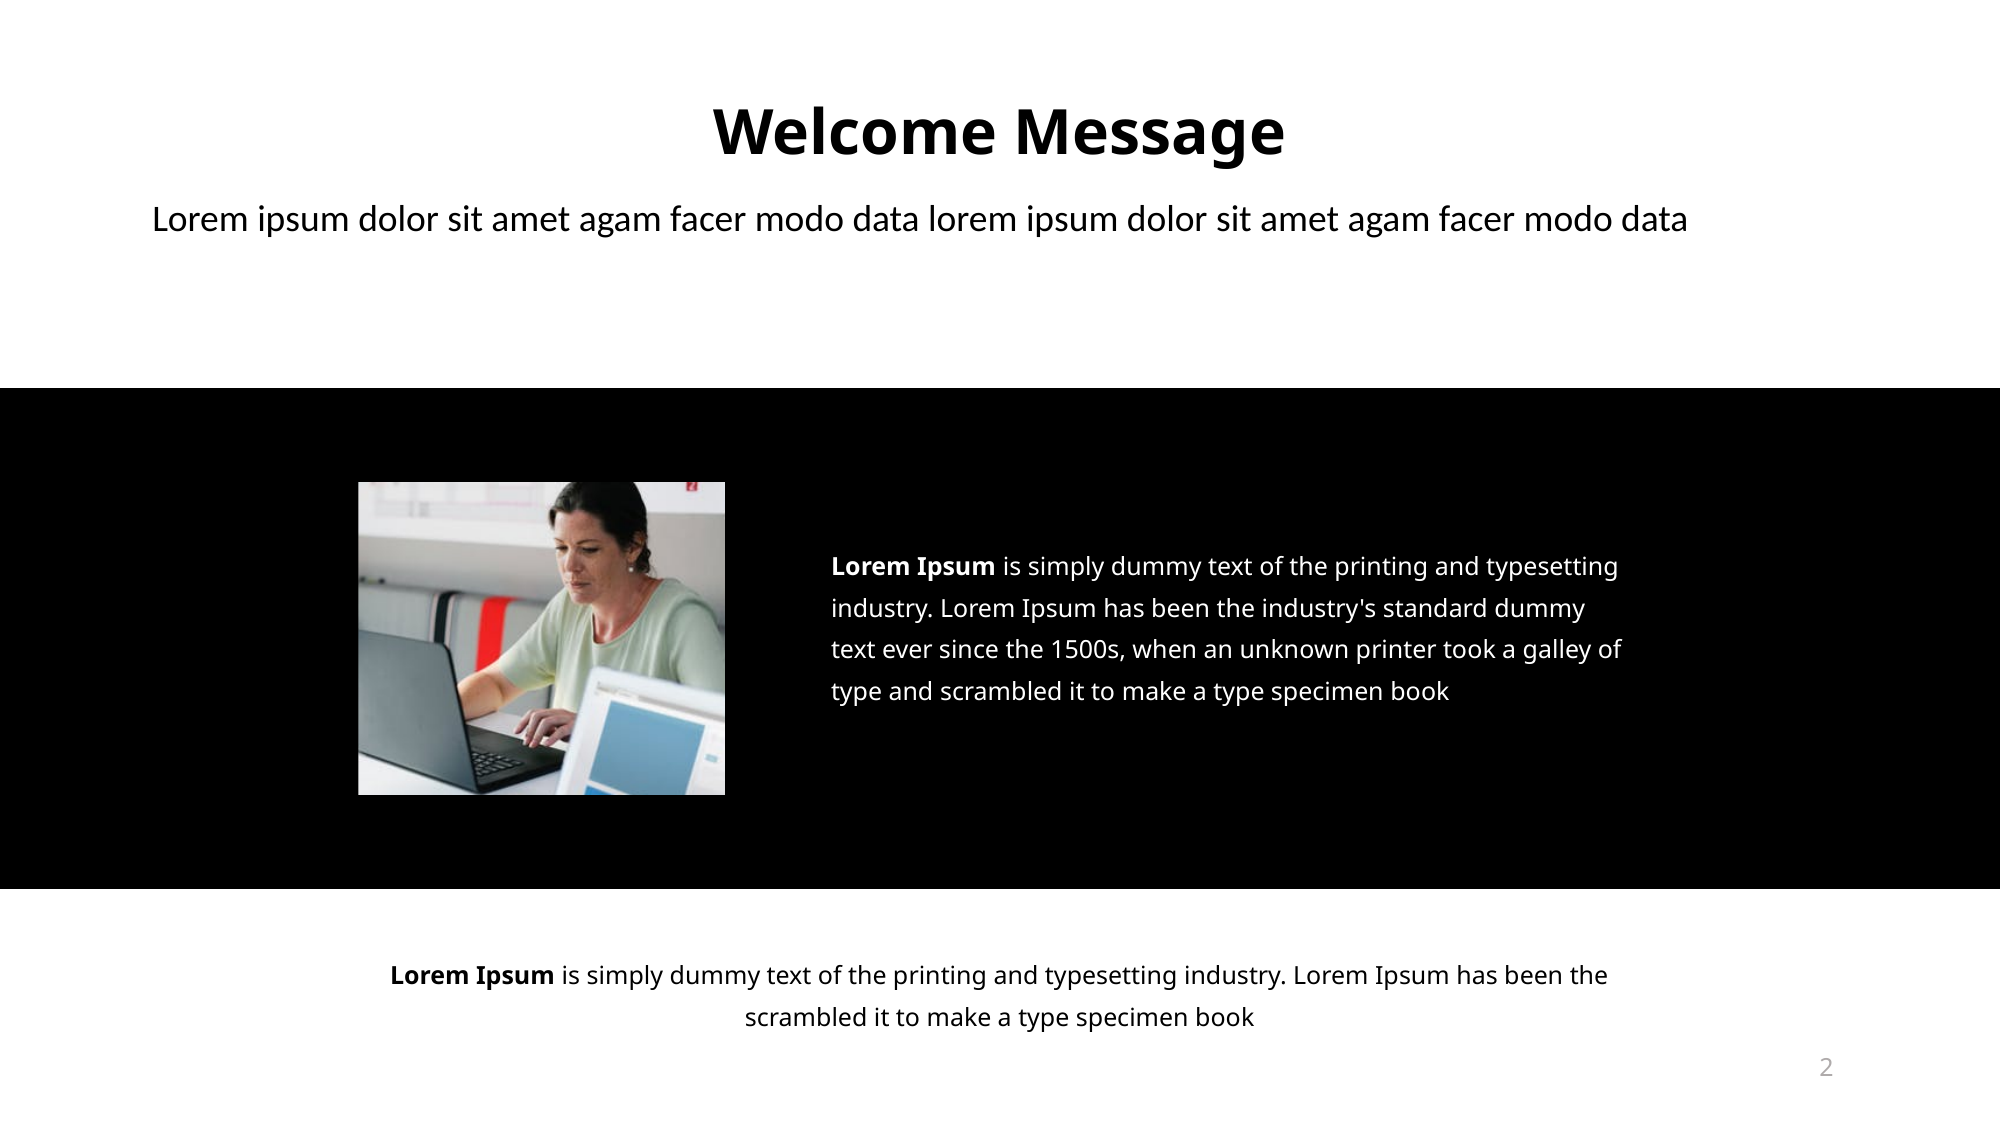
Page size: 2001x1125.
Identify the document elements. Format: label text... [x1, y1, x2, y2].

slide_number 2 [1790, 1042, 1863, 1094]
title Welcome Message [137, 33, 1863, 237]
text_box [0, 387, 2000, 890]
text_box Lorem Ipsum is simply dummy text of the printing and typesetting industry. Lorem Ipsum has been the industry's standard dummy text ever since the 1500s, when an unknown printer took a galley of type and scrambled it to make a type specimen book [816, 531, 1642, 713]
picture [358, 482, 725, 795]
text_box Lorem Ipsum is simply dummy text of the printing and typesetting industry. Lorem Ipsum has been the scrambled it to make a type specimen book [372, 940, 1628, 1040]
